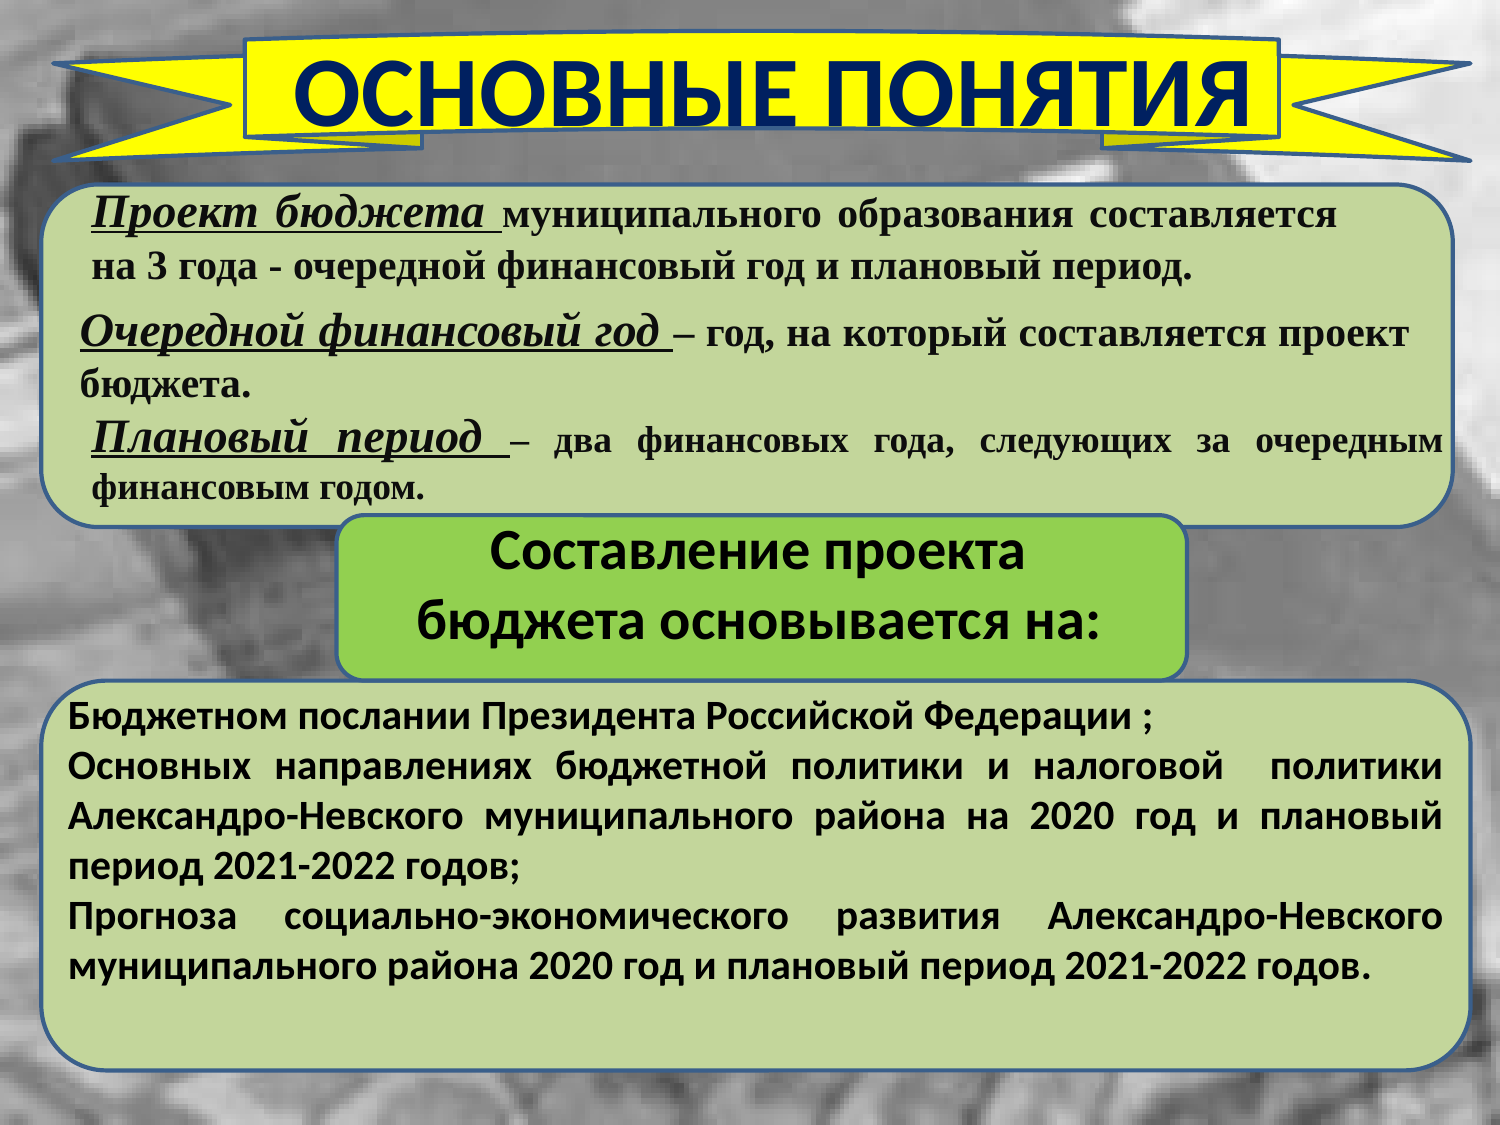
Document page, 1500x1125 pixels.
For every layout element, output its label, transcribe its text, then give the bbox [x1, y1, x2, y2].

text_box [51, 90, 1473, 163]
text_box Составление проекта бюджета основывается на: [383, 503, 1134, 659]
text_box ОСНОВНЫЕ ПОНЯТИЯ [47, 19, 1500, 90]
text_box [0, 0, 1500, 1125]
text_box [1173, 515, 1435, 530]
text_box Проект бюджета муниципального образования составляется на 3 года - очередной финансовый год и плановый период. [76, 172, 1353, 290]
text_box [334, 515, 1190, 680]
text_box [39, 186, 351, 530]
text_box Плановый период – два финансовых года, следующих за очередным финансовым годом. [76, 397, 1459, 515]
text_box Очередной финансовый год – год, на который составляется проект бюджета. [64, 290, 1425, 413]
text_box Бюджетном послании Президента Российской Федерации ; Основных направлениях бюджетной политики и налоговой политики Александро-Невского муниципального района на 2020 год и плановый период 2021-2022 годов; Прогноза социально-экономического развития Александро-Невского муниципального района 2020 год и плановый период 2021-2022 годов. [53, 680, 1459, 1041]
text_box [1353, 182, 1455, 397]
text_box [39, 704, 1473, 1073]
